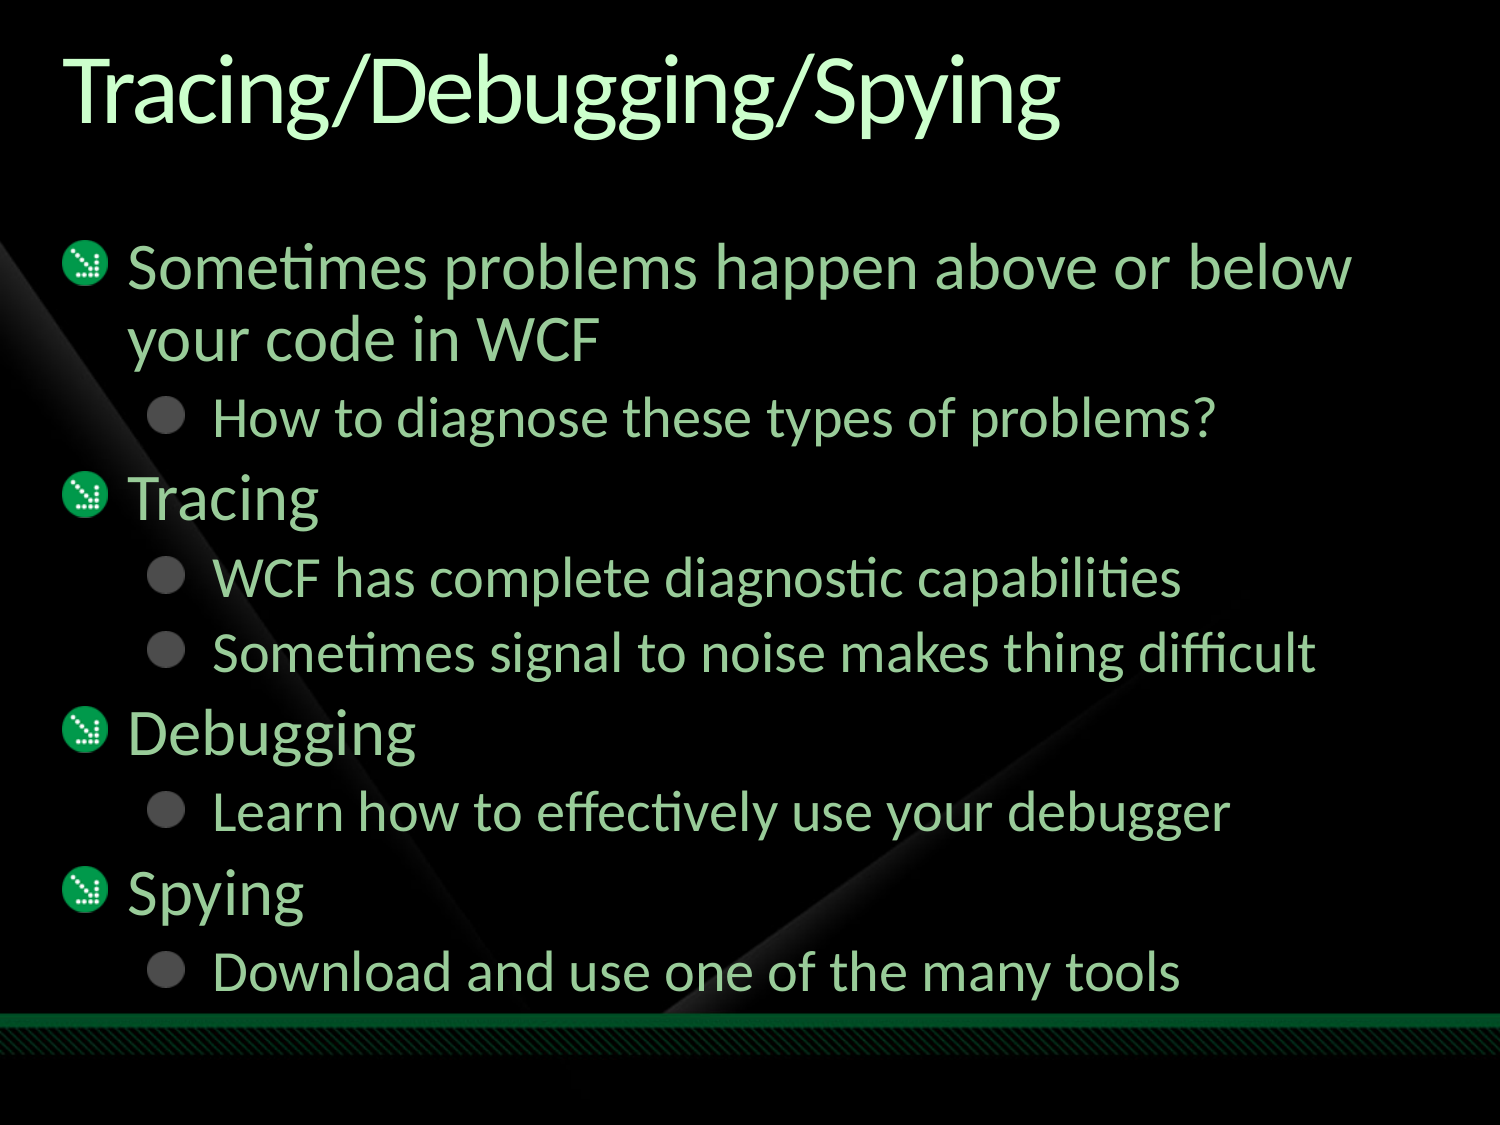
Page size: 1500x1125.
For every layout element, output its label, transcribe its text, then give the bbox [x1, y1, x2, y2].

title Tracing/Debugging/Spying [62, 37, 1438, 147]
list Sometimes problems happen above or below your code in WCF How to diagnose these types of problems? Tracing WCF has complete diagnostic capabilities Sometimes signal to noise makes thing difficult Debugging Learn how to effectively use your debugger Spying Download and use one of the many tools [62, 231, 1438, 595]
picture [0, 0, 1500, 1125]
